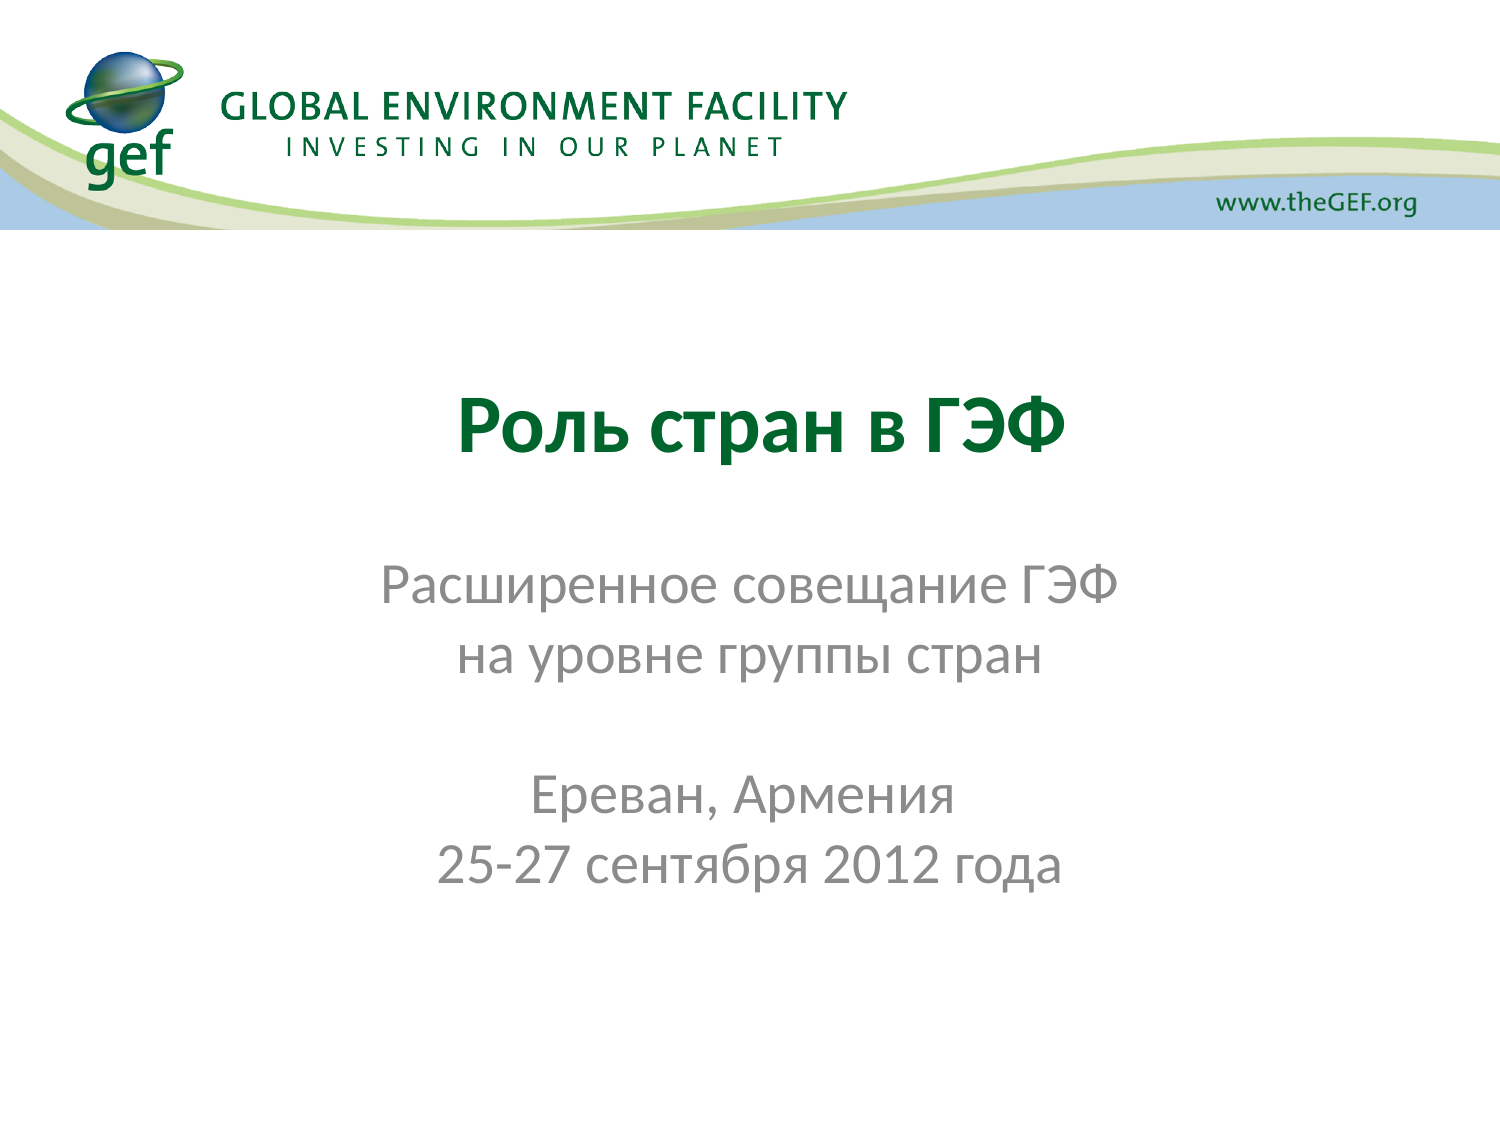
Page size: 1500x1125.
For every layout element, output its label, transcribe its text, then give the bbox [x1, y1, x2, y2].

picture [0, 24, 1500, 230]
title Роль стран в ГЭФ [87, 324, 1438, 513]
subtitle Расширенное совещание ГЭФ на уровне группы стран Ереван, Армения 25-27 сентября 2012 года [224, 537, 1276, 826]
